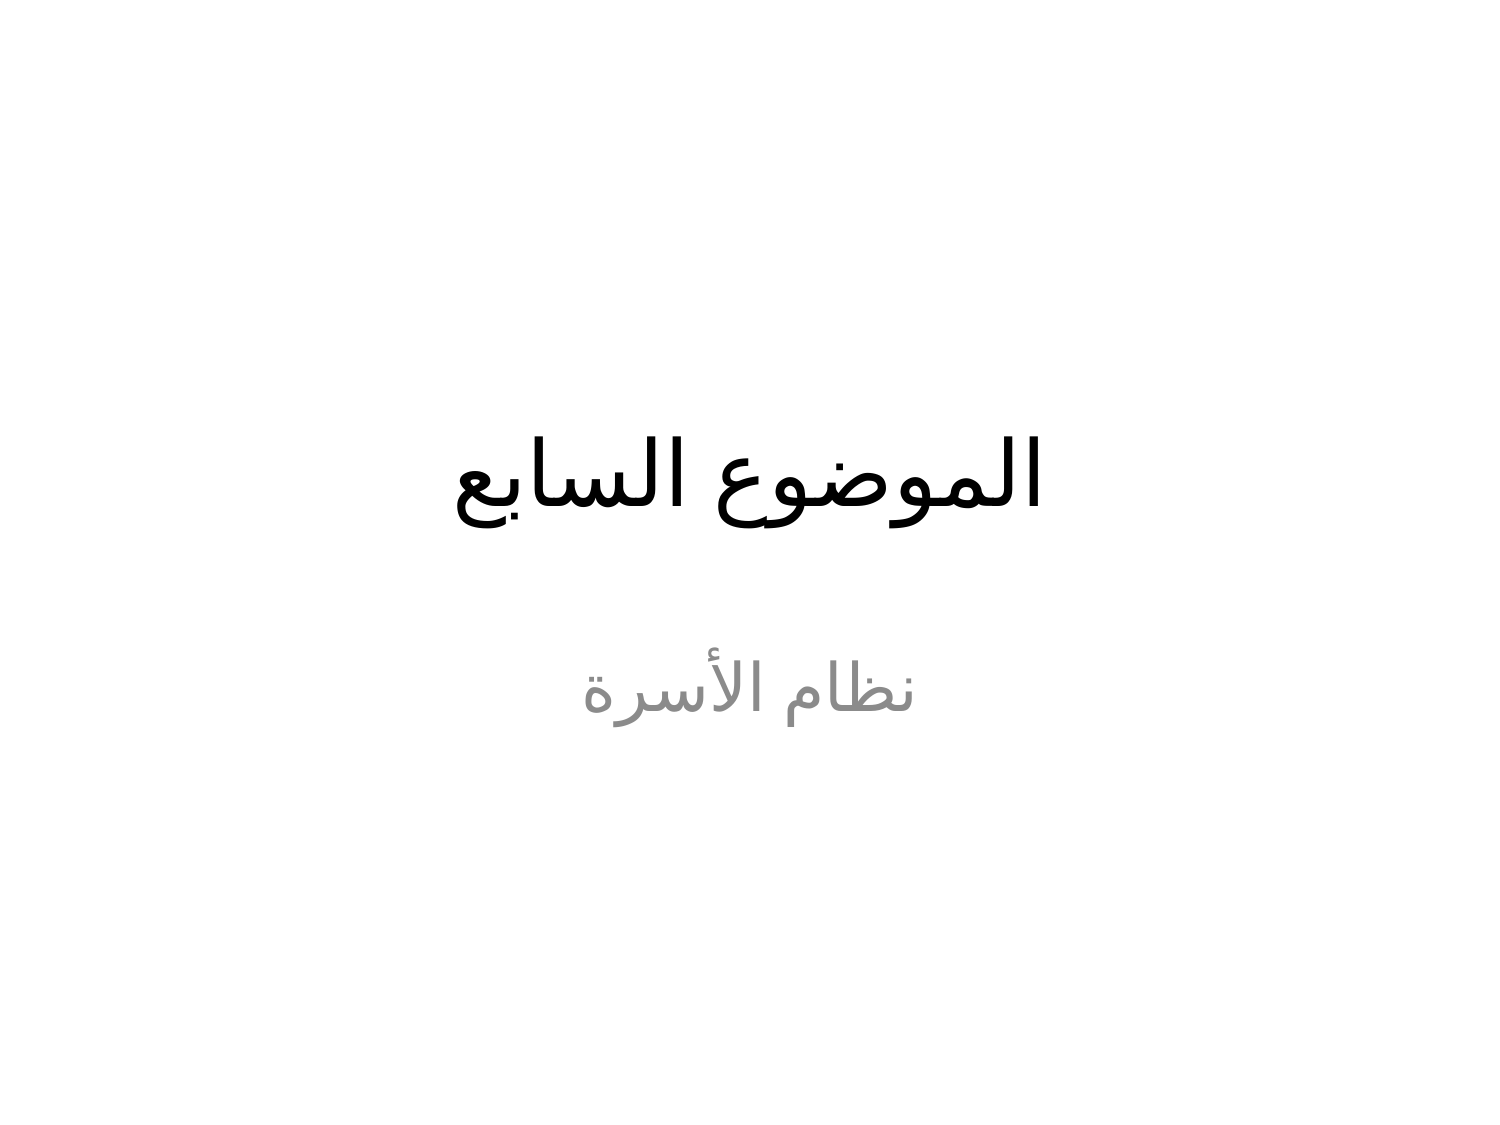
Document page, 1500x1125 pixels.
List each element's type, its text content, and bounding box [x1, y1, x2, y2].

title الموضوع السابع [112, 349, 1388, 591]
subtitle نظام الأسرة [225, 637, 1275, 925]
